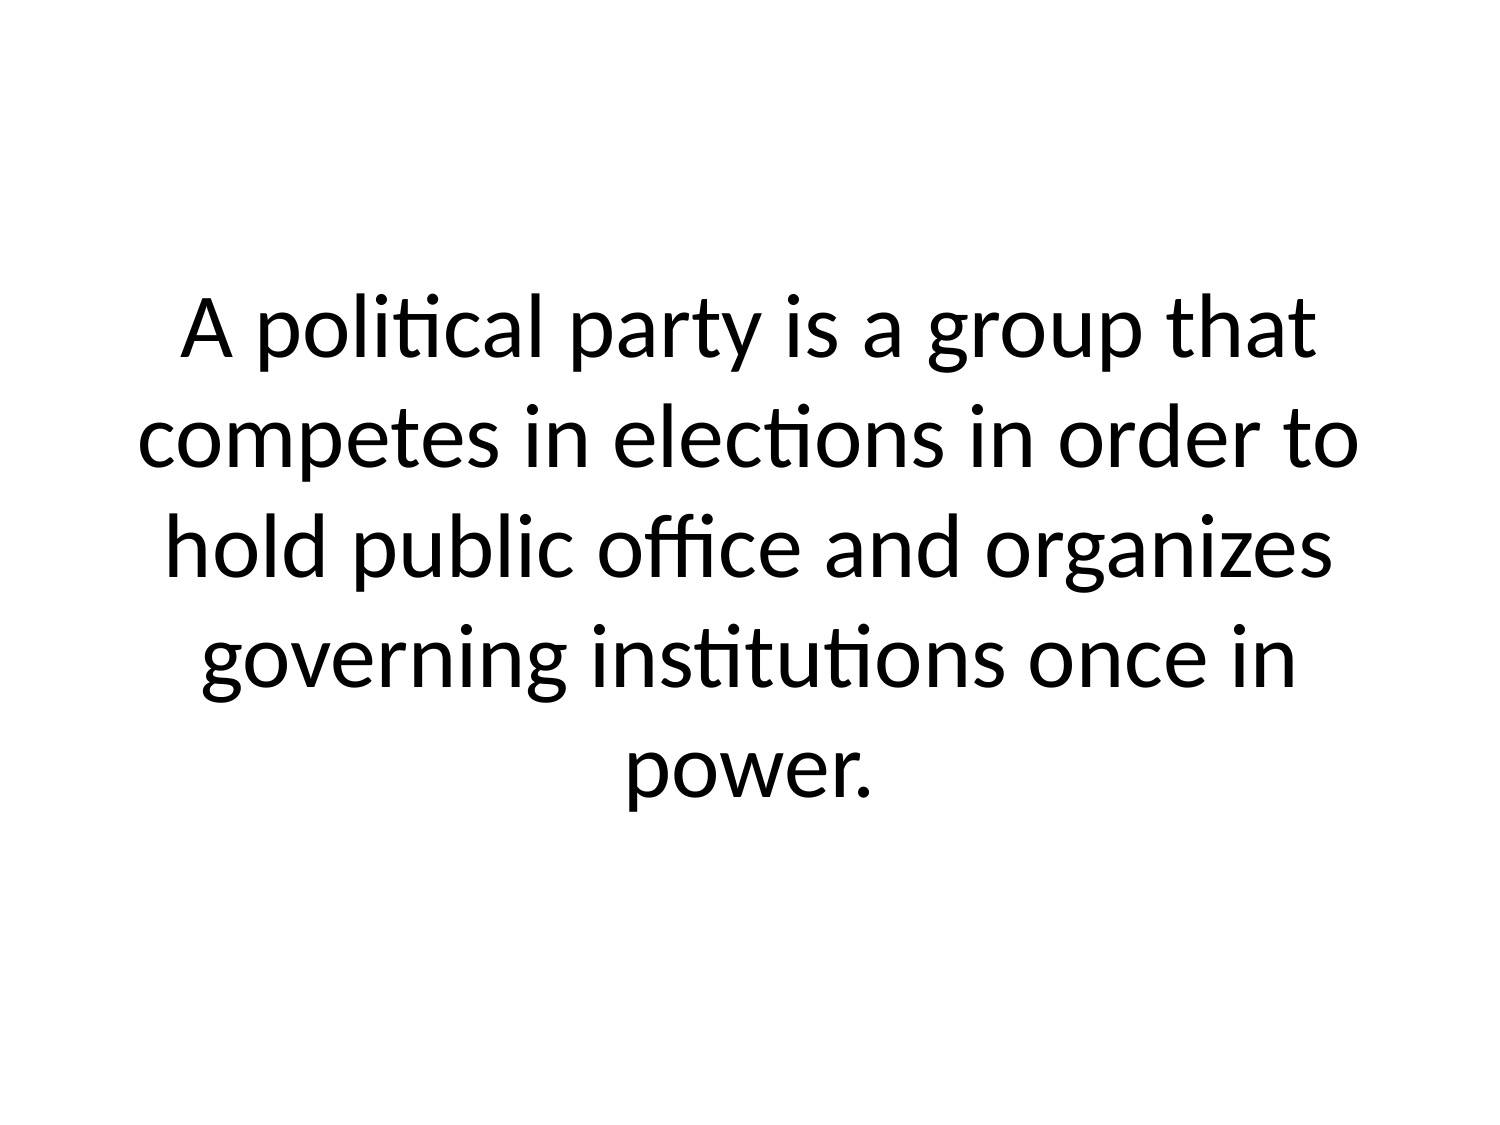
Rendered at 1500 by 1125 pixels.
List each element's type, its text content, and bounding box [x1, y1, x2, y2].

title A political party is a group that competes in elections in order to hold public office and organizes governing institutions once in power. [74, 44, 1426, 1038]
